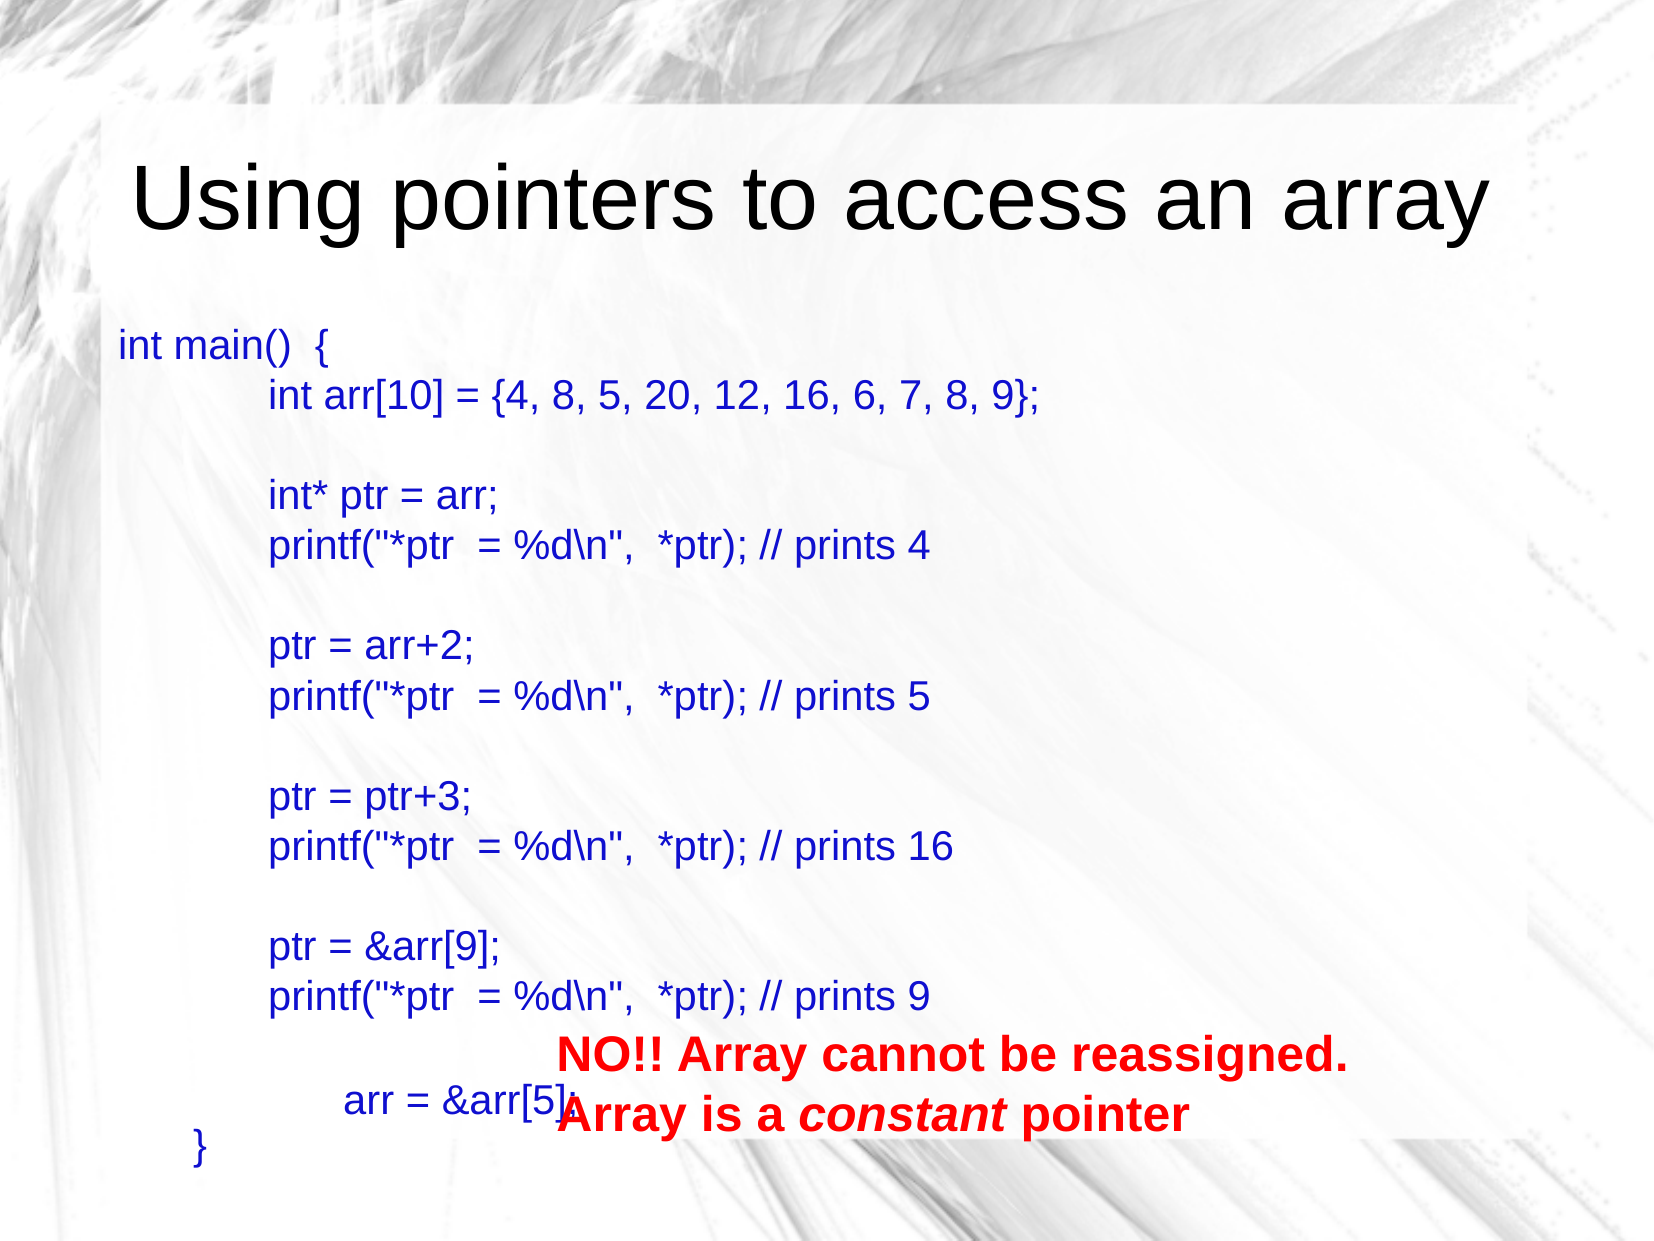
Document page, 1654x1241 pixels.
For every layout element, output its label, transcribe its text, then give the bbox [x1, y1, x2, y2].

picture [0, 0, 1654, 1241]
text_box NO!! Array cannot be reassigned. Array is a constant pointer [541, 1013, 1395, 1149]
title Using pointers to access an array [118, 93, 1506, 293]
list int main() { int arr[10] = {4, 8, 5, 20, 12, 16, 6, 7, 8, 9}; int* ptr = arr; printf("*ptr = %d\n", *ptr); // prints 4 ptr = arr+2; printf("*ptr = %d\n", *ptr); // prints 5 ptr = ptr+3; printf("*ptr = %d\n", *ptr); // prints 16 ptr = &arr[9]; printf("*ptr = %d\n", *ptr); // prints 9 arr = &arr[5]; } [118, 318, 1571, 1084]
